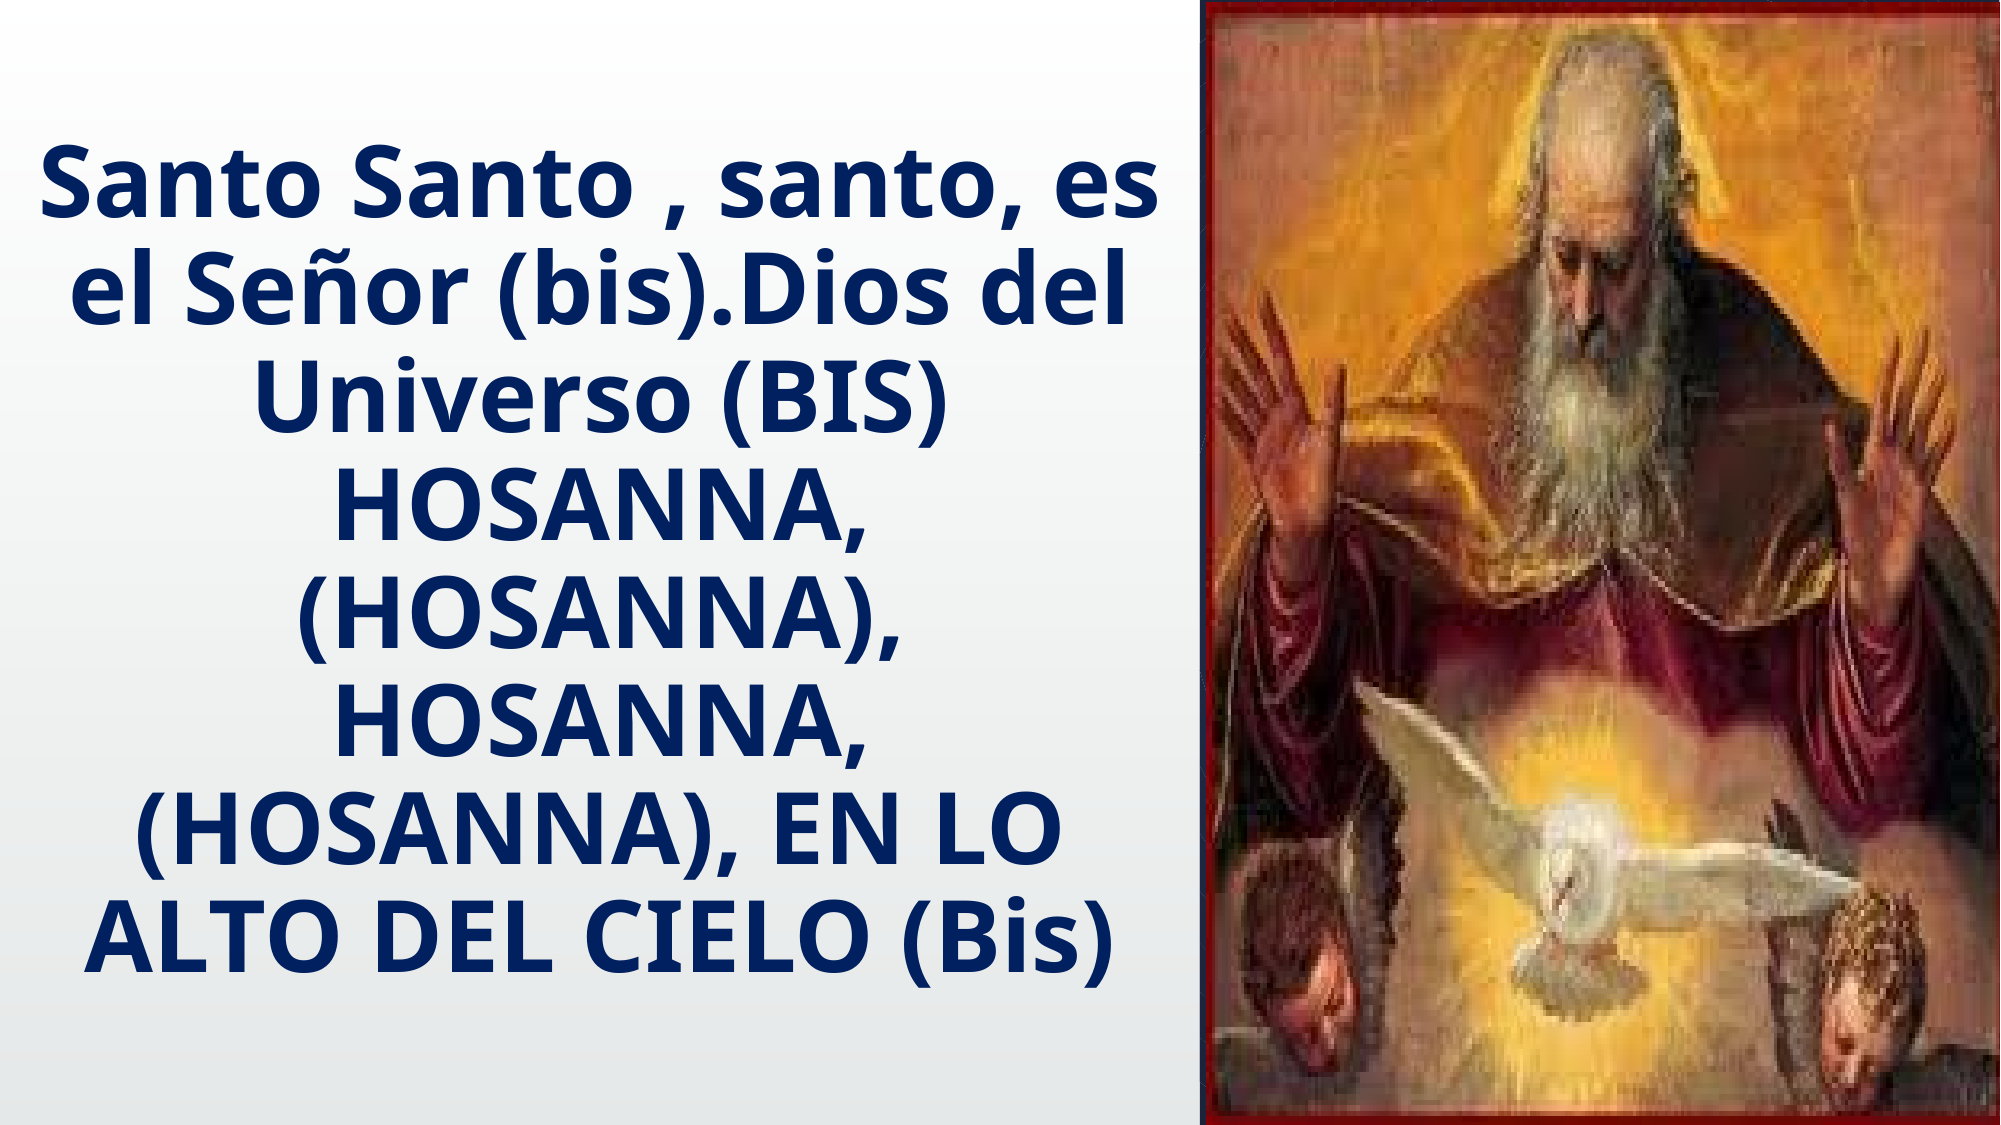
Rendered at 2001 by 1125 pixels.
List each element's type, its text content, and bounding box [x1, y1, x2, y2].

title Santo Santo , santo, es el Señor (bis).Dios del Universo (BIS) HOSANNA, (HOSANNA), HOSANNA, (HOSANNA), EN LO ALTO DEL CIELO (Bis) [0, 0, 1201, 1125]
picture [1200, 2, 2000, 1125]
